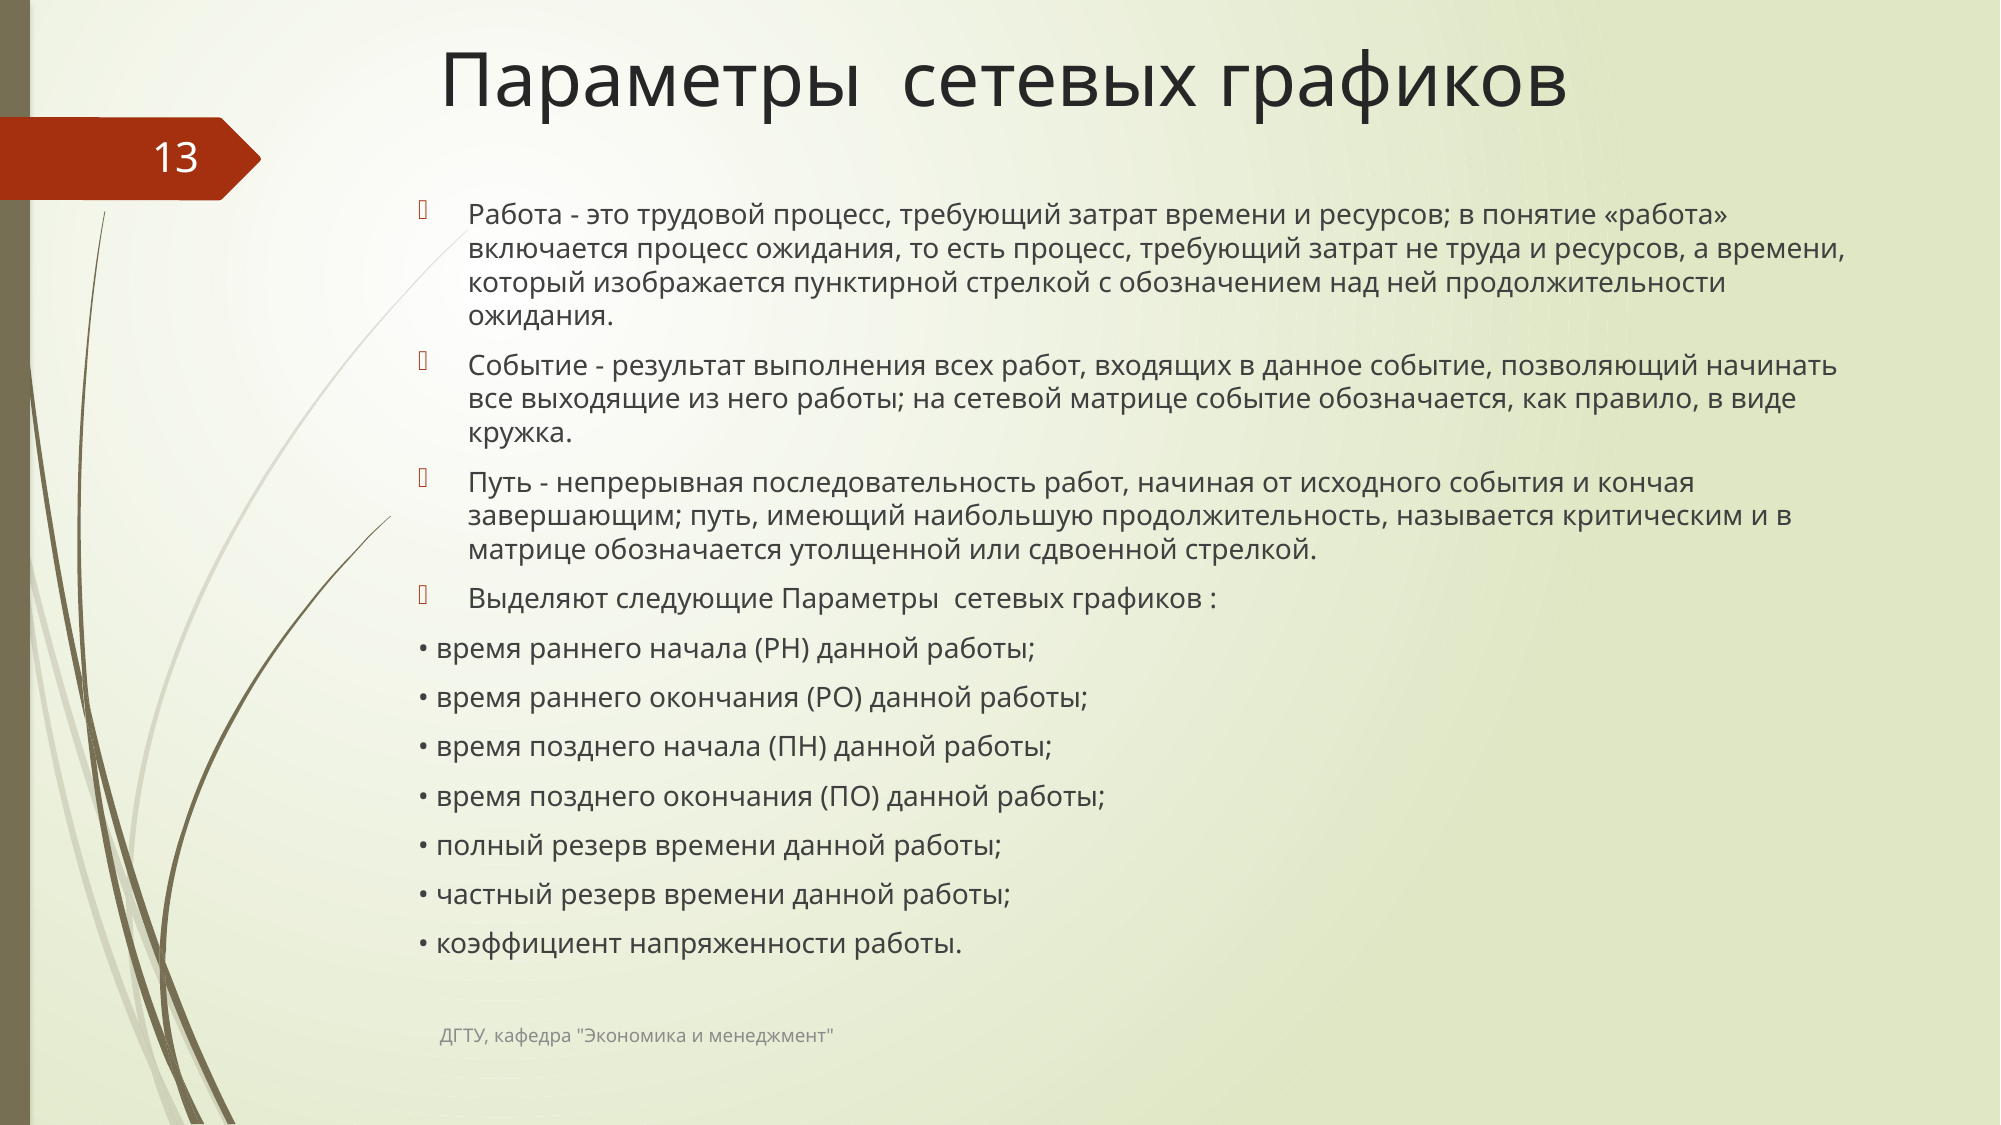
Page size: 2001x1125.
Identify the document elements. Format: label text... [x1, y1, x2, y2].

list Работа - это трудовой процесс, требующий затрат времени и ресурсов; в понятие «работа» включается процесс ожидания, то есть процесс, требующий затрат не труда и ресурсов, а времени, который изображается пунктирной стрелкой с обозначением над ней продолжительности ожидания. Событие - результат выполнения всех работ, входящих в данное событие, позволяющий начинать все выходящие из него работы; на сетевой матрице событие обозначается, как правило, в виде кружка. Путь - непрерывная последовательность работ, начиная от исходного события и кончая завершающим; путь, имеющий наибольшую продолжительность, называется критическим и в матрице обозначается утолщенной или сдвоенной стрелкой. Выделяют следующие Параметры сетевых графиков : • время раннего начала (PH) данной работы; • время раннего окончания (РО) данной работы; • время позднего начала (ПН) данной работы; • время позднего окончания (ПО) данной работы; • полный резерв времени данной работы; • частный резерв времени данной работы; • коэффициент напряженности работы. [403, 189, 1888, 970]
footer ДГТУ, кафедра "Экономика и менеджмент" [424, 1006, 1675, 1067]
title Параметры сетевых графиков [424, 24, 1887, 189]
slide_number 13 [87, 129, 216, 190]
